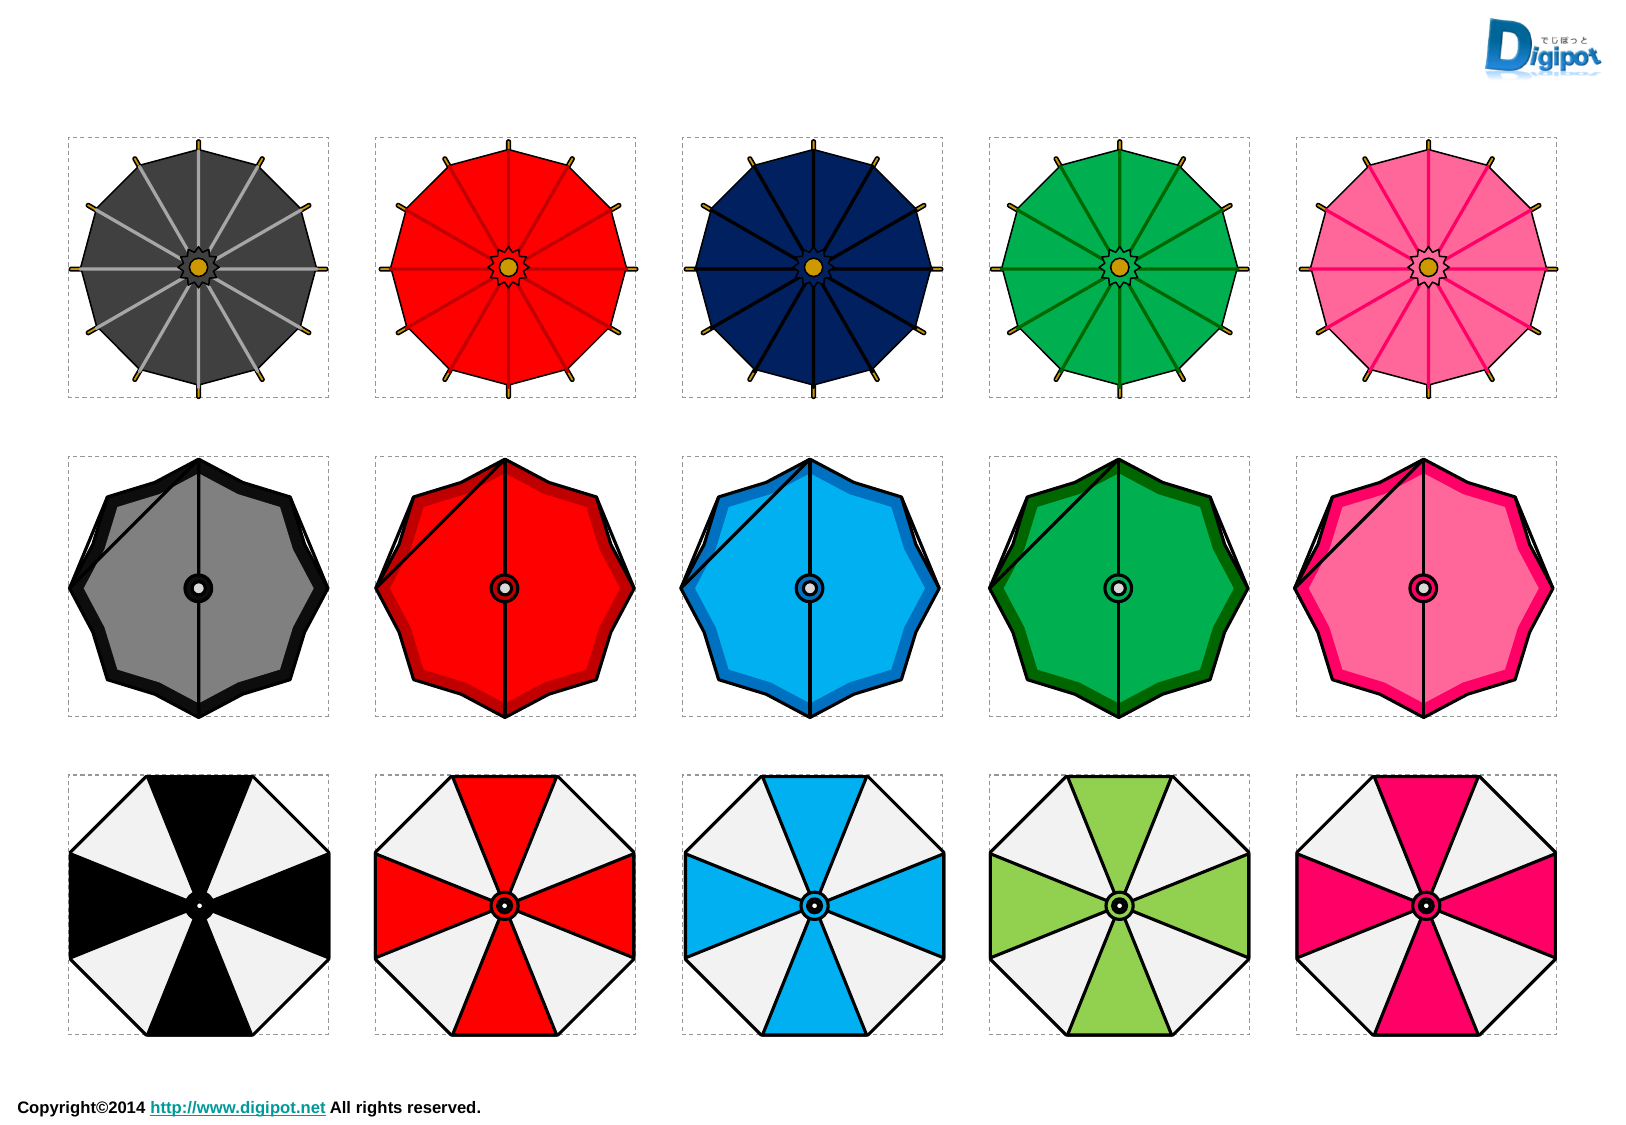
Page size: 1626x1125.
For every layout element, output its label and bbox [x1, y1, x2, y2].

text_box [1299, 139, 1558, 399]
text_box [70, 776, 329, 1036]
text_box [685, 776, 944, 1036]
text_box [69, 458, 329, 718]
text_box [684, 139, 943, 399]
text_box [379, 139, 638, 399]
text_box [990, 776, 1249, 1036]
text_box [69, 139, 328, 399]
picture [1485, 18, 1602, 82]
text_box [990, 139, 1250, 399]
text_box [989, 458, 1249, 718]
text_box [1296, 776, 1556, 1036]
text_box [1294, 458, 1554, 718]
text_box [680, 458, 940, 718]
text_box [375, 458, 635, 718]
text_box [375, 776, 634, 1036]
